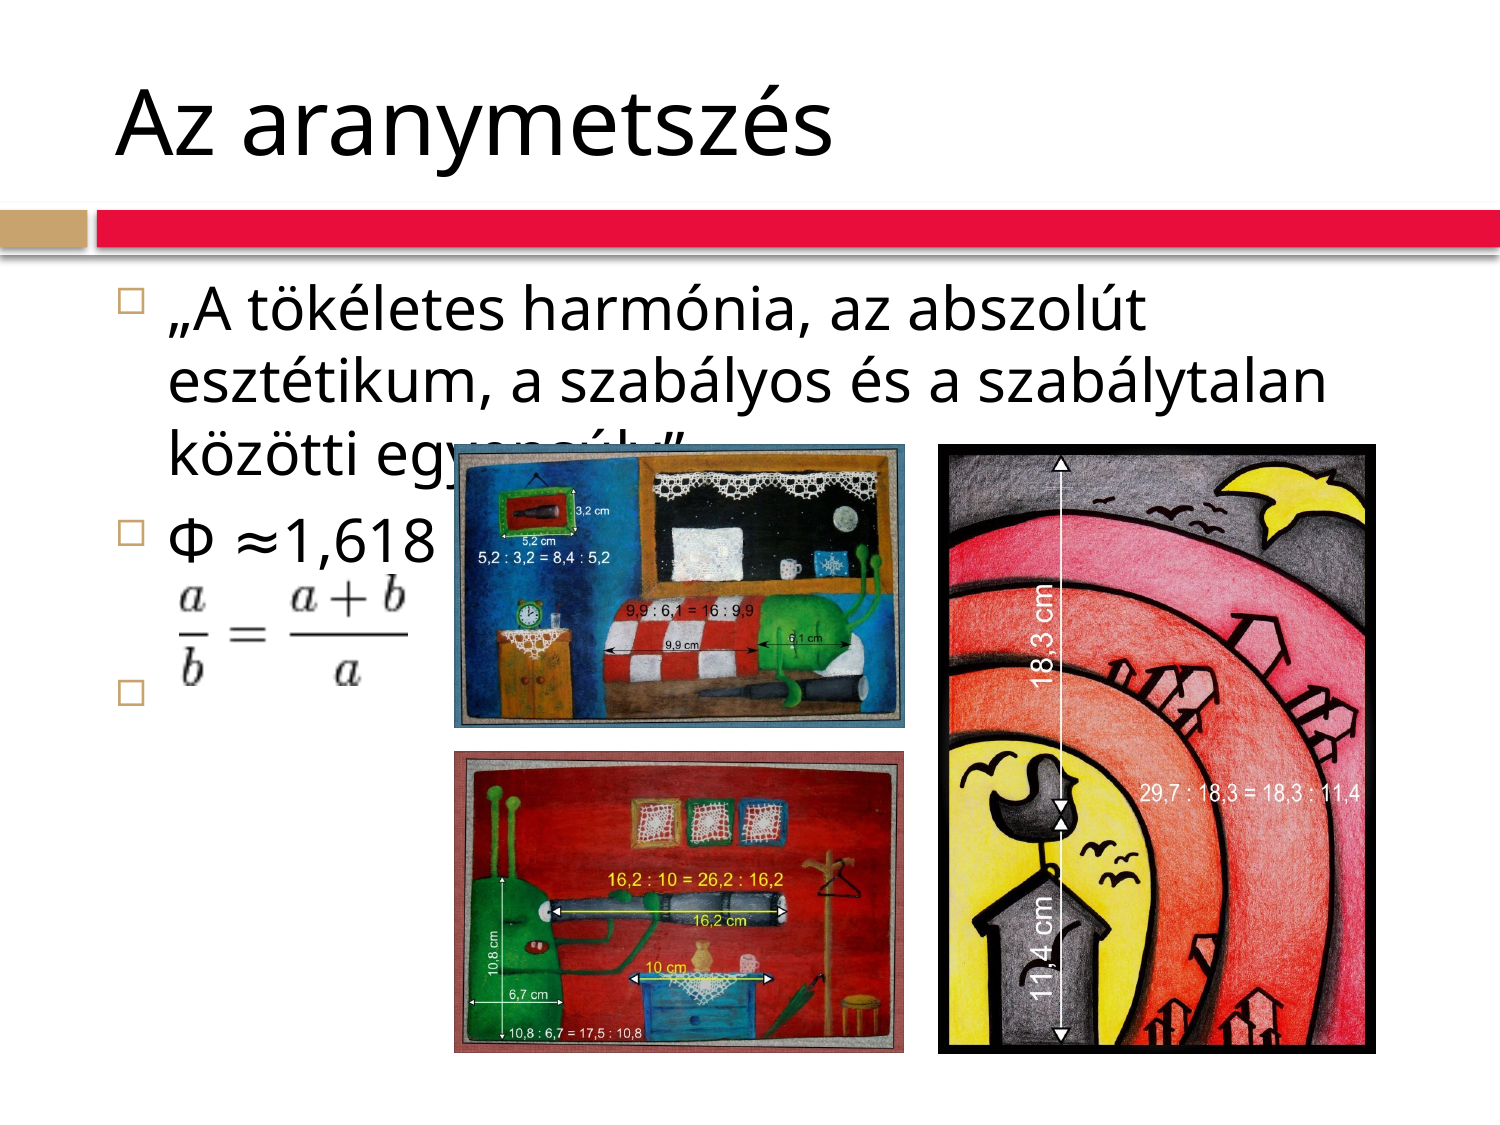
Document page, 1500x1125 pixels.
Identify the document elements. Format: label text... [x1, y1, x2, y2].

picture [454, 444, 905, 729]
title Az aranymetszés [100, 37, 1438, 200]
picture [454, 751, 904, 1053]
list „A tökéletes harmónia, az abszolút esztétikum, a szabályos és a szabálytalan közötti egyensúly” Φ ≈1,618 [100, 262, 1438, 1000]
picture [938, 444, 1377, 1054]
picture [179, 573, 408, 686]
